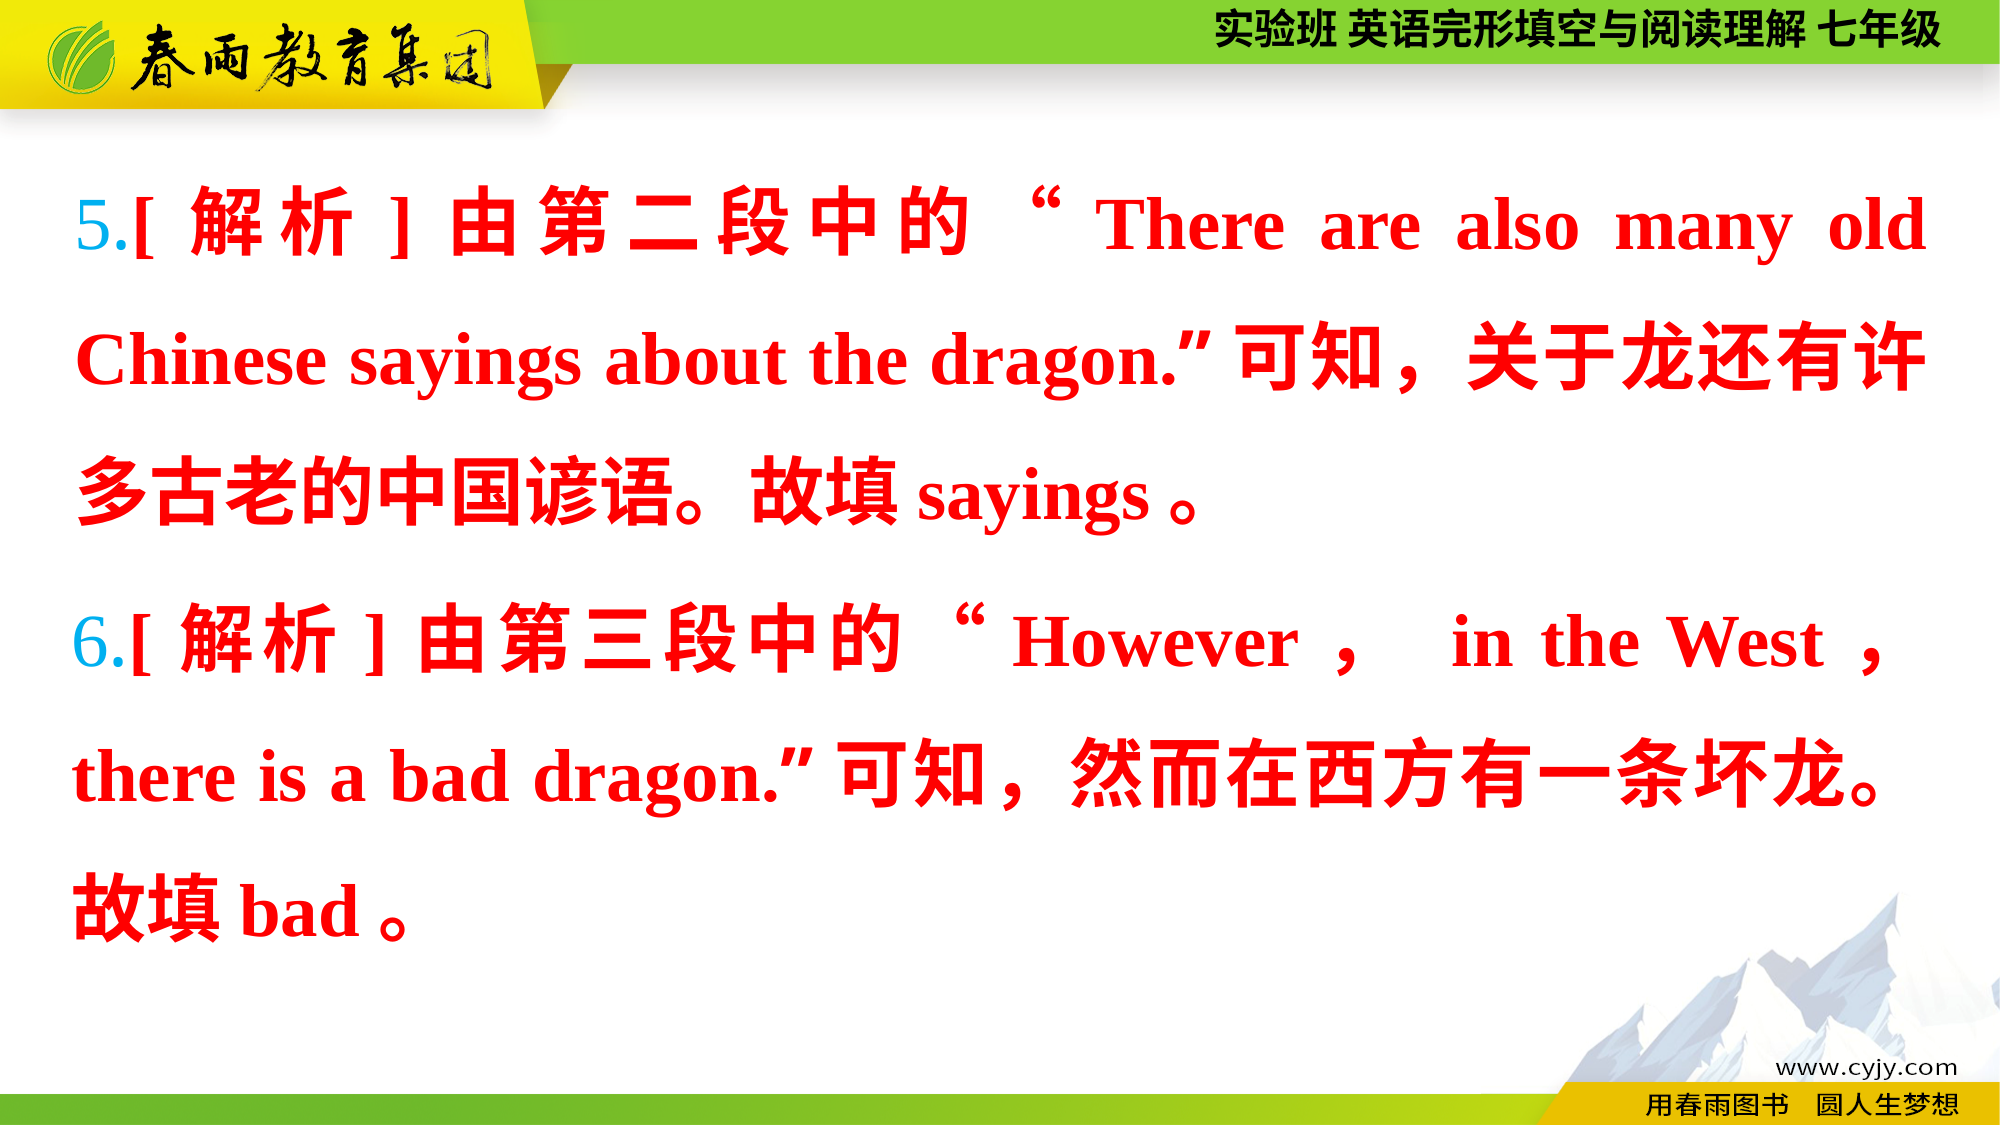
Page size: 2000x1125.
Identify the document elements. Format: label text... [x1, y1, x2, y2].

text_box 6.[解析]由第三段中的“However， in the West， there is a bad dragon.”可知，然而在西方有一条坏龙。故填bad。 [56, 538, 1941, 959]
list 5.[解析]由第二段中的“There are also many old Chinese sayings about the dragon.”可知，关于龙还有许多古老的中国谚语。故填sayings。 [59, 122, 1944, 547]
picture [0, 0, 2000, 1125]
